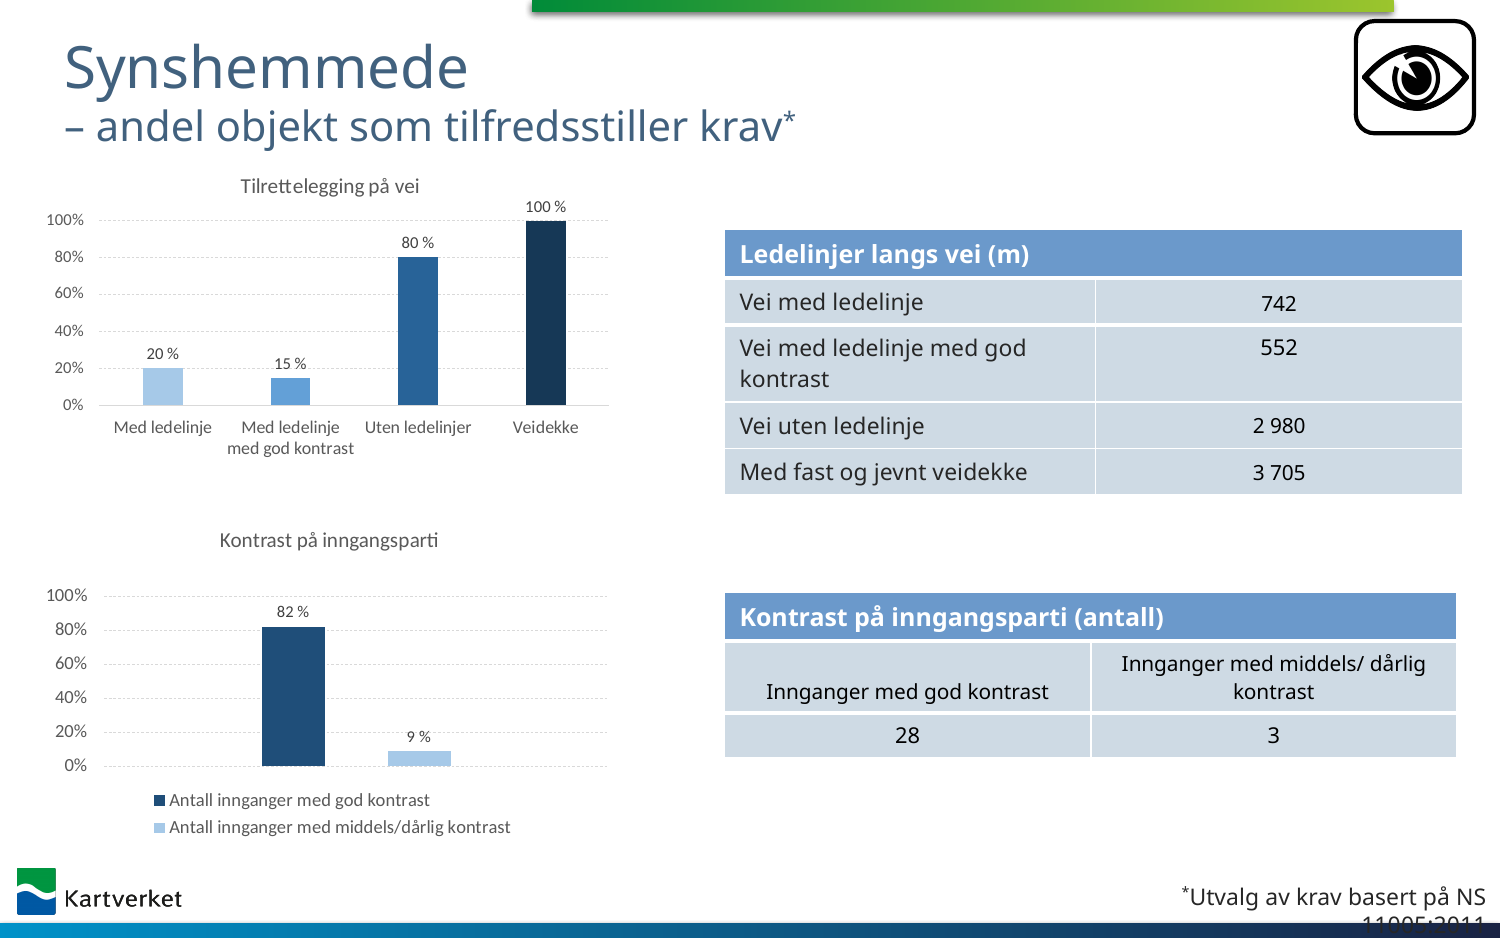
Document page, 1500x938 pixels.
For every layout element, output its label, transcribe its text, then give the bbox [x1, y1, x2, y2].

picture [41, 520, 618, 846]
table_cell 742 [1096, 280, 1462, 323]
table_cell 3 [1092, 715, 1456, 757]
table_header Kontrast på inngangsparti (antall) [725, 593, 1456, 639]
text_box Synshemmede – andel objekt som tilfredsstiller krav* [49, 24, 1431, 158]
table_cell Med fast og jevnt veidekke [725, 449, 1095, 494]
table_cell Vei uten ledelinje [725, 403, 1095, 448]
table_cell Innganger med middels/ dårlig kontrast [1092, 643, 1456, 711]
table_cell Innganger med god kontrast [725, 643, 1090, 711]
table_cell 2 980 [1096, 403, 1462, 448]
table_cell 3 705 [1096, 449, 1462, 494]
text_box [1355, 20, 1475, 134]
table_cell Vei med ledelinje med god kontrast [725, 327, 1095, 401]
picture [41, 166, 619, 492]
table_cell Vei med ledelinje [725, 280, 1095, 323]
text_box *Utvalg av krav basert på NS 11005:2011 [1068, 873, 1500, 938]
table_cell 28 [725, 715, 1090, 757]
table_header Ledelinjer langs vei (m) [725, 230, 1462, 276]
table_cell 552 [1096, 327, 1462, 401]
